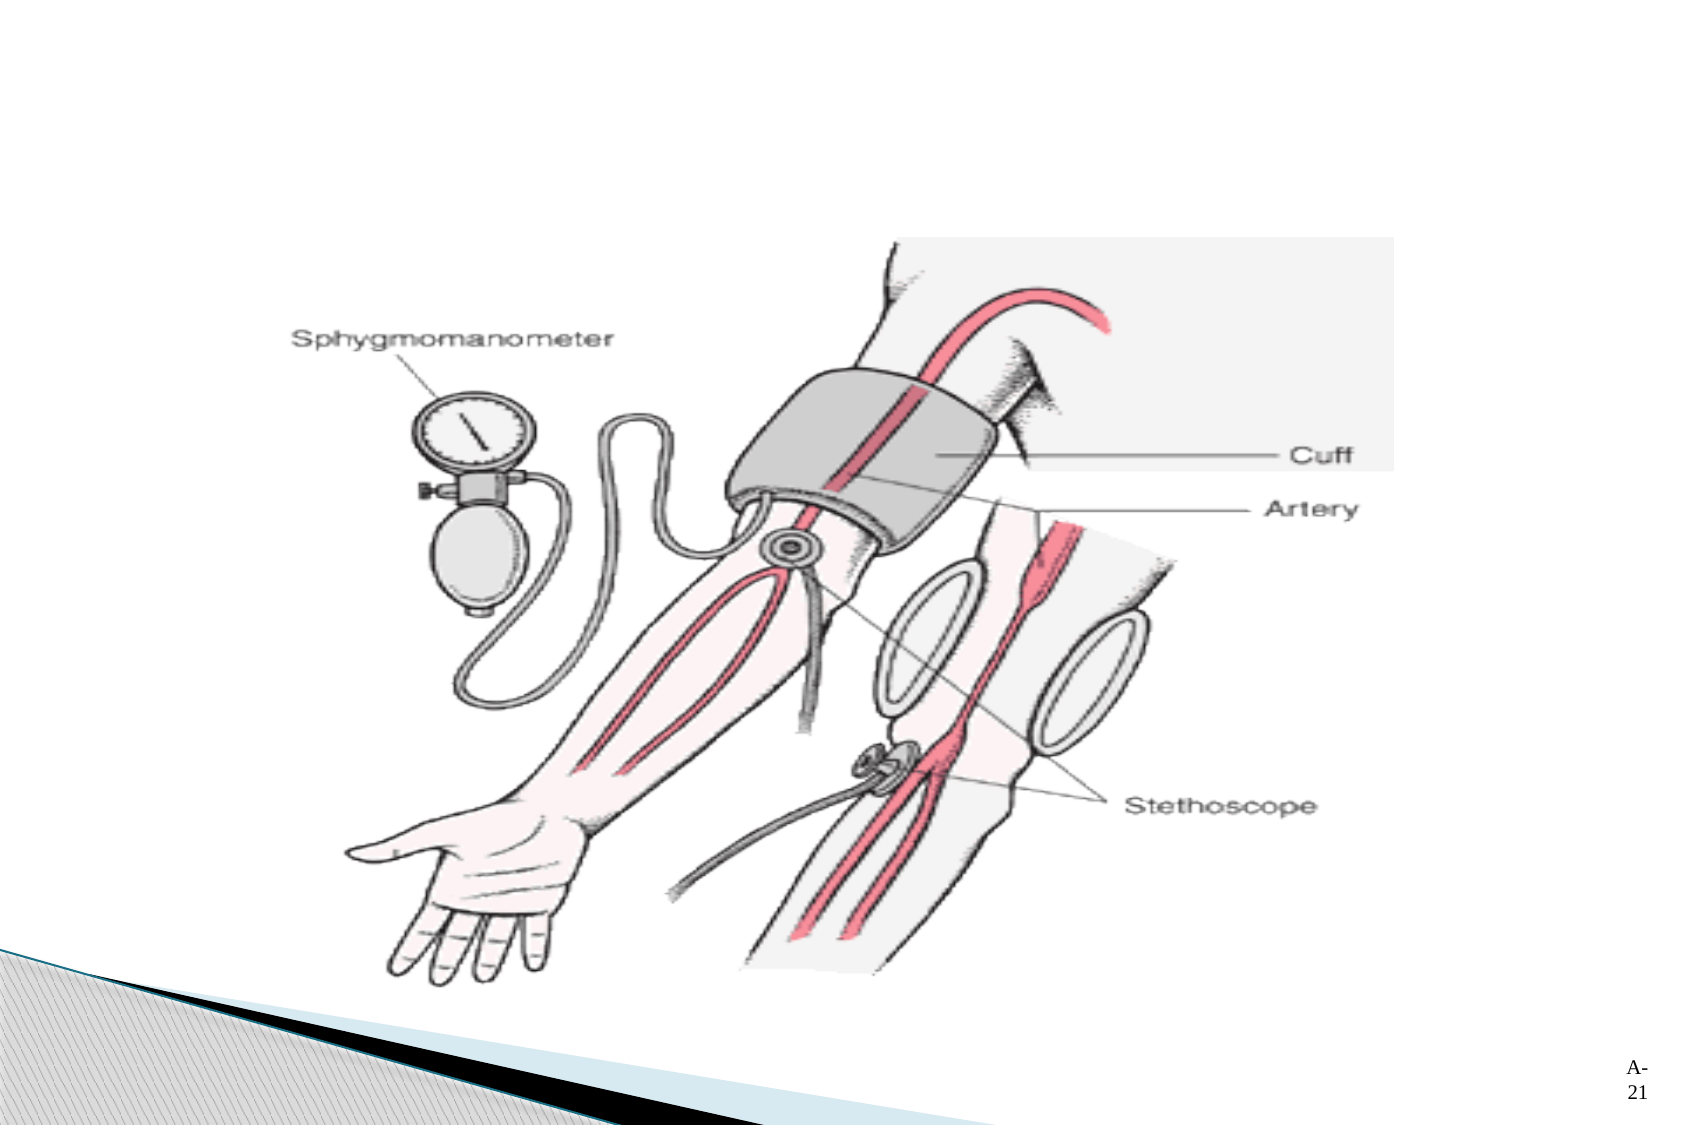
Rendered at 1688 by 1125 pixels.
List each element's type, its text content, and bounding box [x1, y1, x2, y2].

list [243, 237, 1394, 1013]
slide_number A-21 [1595, 1051, 1664, 1112]
